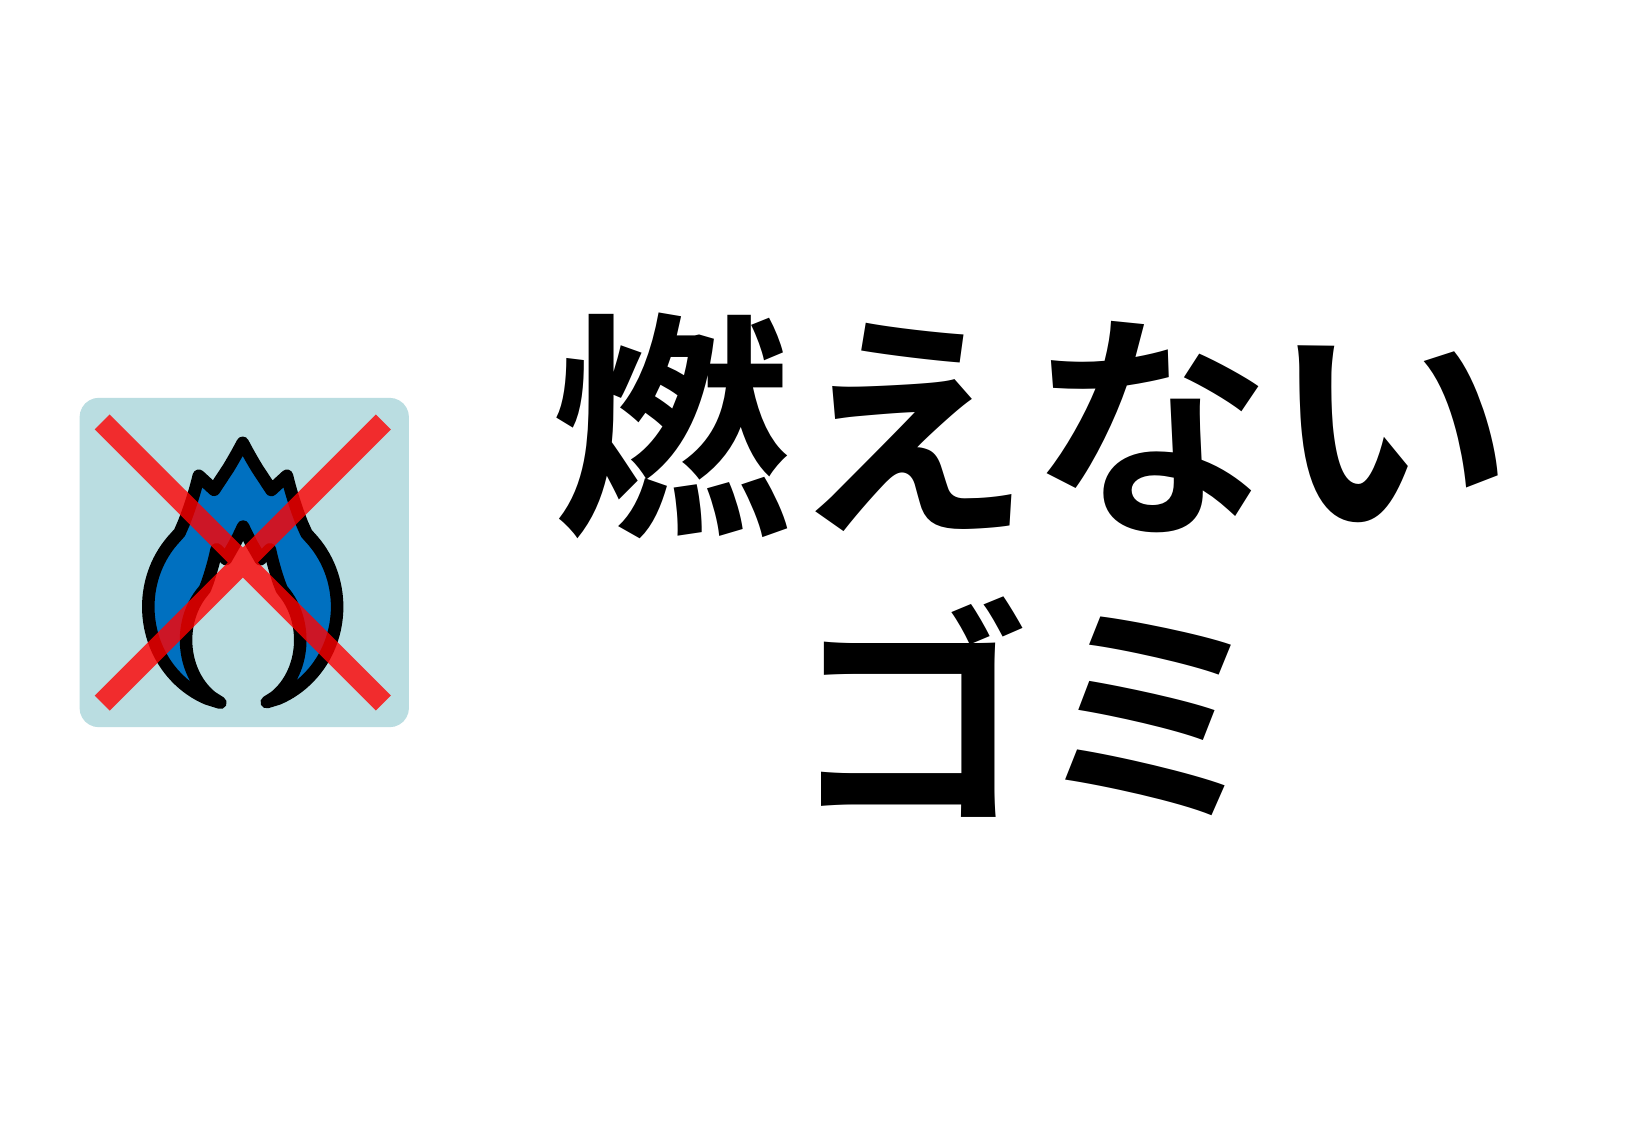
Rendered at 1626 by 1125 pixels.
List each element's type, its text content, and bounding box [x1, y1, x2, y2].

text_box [79, 397, 410, 728]
text_box 燃えない ゴミ [518, 270, 1546, 861]
